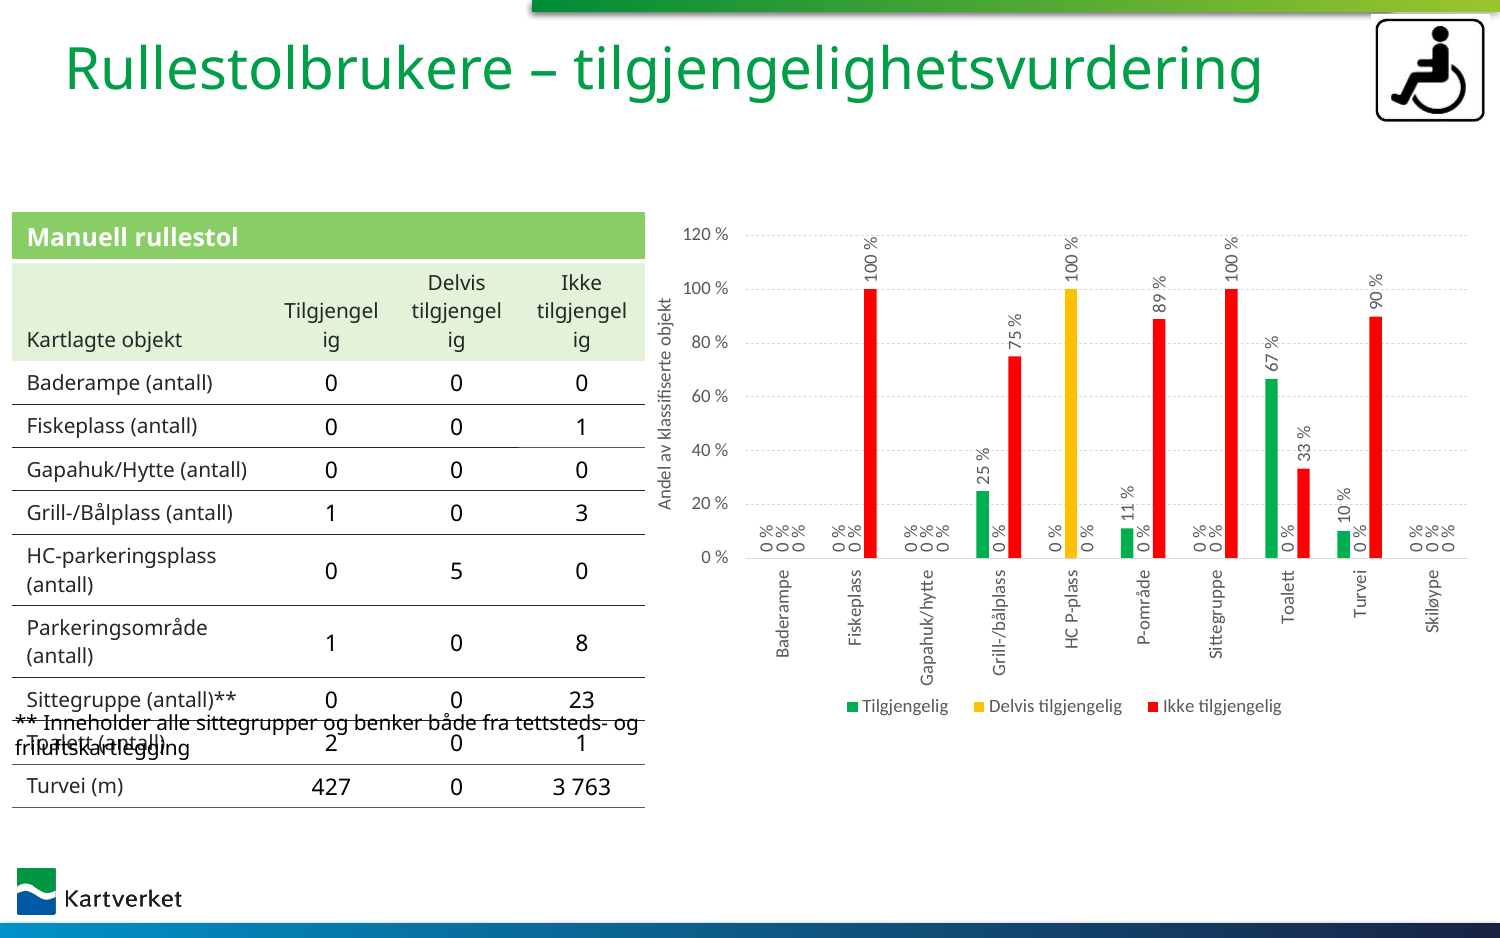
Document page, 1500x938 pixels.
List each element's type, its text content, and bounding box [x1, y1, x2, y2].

table_cell 3 763 [519, 768, 645, 807]
table_cell 427 [269, 768, 394, 807]
table_cell 0 [269, 405, 394, 447]
table_cell Sittegruppe (antall)** [12, 678, 269, 702]
table_cell 0 [269, 678, 394, 702]
table_cell Grill-/Bålplass (antall) [12, 491, 269, 534]
table_cell 1 [269, 606, 394, 677]
table_cell 5 [394, 535, 519, 605]
table_cell 0 [269, 361, 394, 404]
table_cell 0 [394, 448, 519, 490]
table_cell Gapahuk/Hytte (antall) [12, 448, 269, 490]
table_cell Fiskeplass (antall) [12, 405, 269, 447]
table_cell Turvei (m) [12, 768, 269, 807]
table_cell 1 [519, 405, 638, 447]
table_cell 0 [519, 535, 638, 605]
table_cell Tilgjengelig [269, 263, 394, 361]
table_cell 3 [519, 491, 638, 534]
table_cell 0 [519, 361, 638, 404]
table_cell 0 [394, 768, 519, 807]
text_box Rullestolbrukere – tilgjengelighetsvurdering [49, 12, 1372, 109]
table_cell Baderampe (antall) [12, 361, 269, 404]
table_cell Delvis tilgjengelig [394, 263, 519, 361]
text_box ** Inneholder alle sittegrupper og benker både fra tettsteds- og friluftskartlegging [0, 702, 745, 768]
table_header Manuell rullestol [12, 212, 645, 259]
table_cell Parkeringsområde (antall) [12, 606, 269, 677]
picture [1371, 13, 1491, 127]
table_cell 0 [394, 678, 519, 702]
table_cell 0 [394, 491, 519, 534]
table_cell 0 [269, 448, 394, 490]
table_cell 0 [394, 405, 519, 447]
table_cell 0 [394, 361, 519, 404]
table_cell 0 [519, 448, 638, 490]
table_cell 1 [269, 491, 394, 534]
table_cell 8 [519, 606, 638, 677]
table_cell 0 [394, 606, 519, 677]
picture [643, 218, 1480, 728]
table_cell 0 [269, 535, 394, 605]
table_cell 23 [519, 678, 638, 702]
table_cell HC-parkeringsplass (antall) [12, 535, 269, 605]
table_cell Ikke tilgjengelig [519, 263, 638, 361]
table_cell Kartlagte objekt [12, 263, 269, 361]
